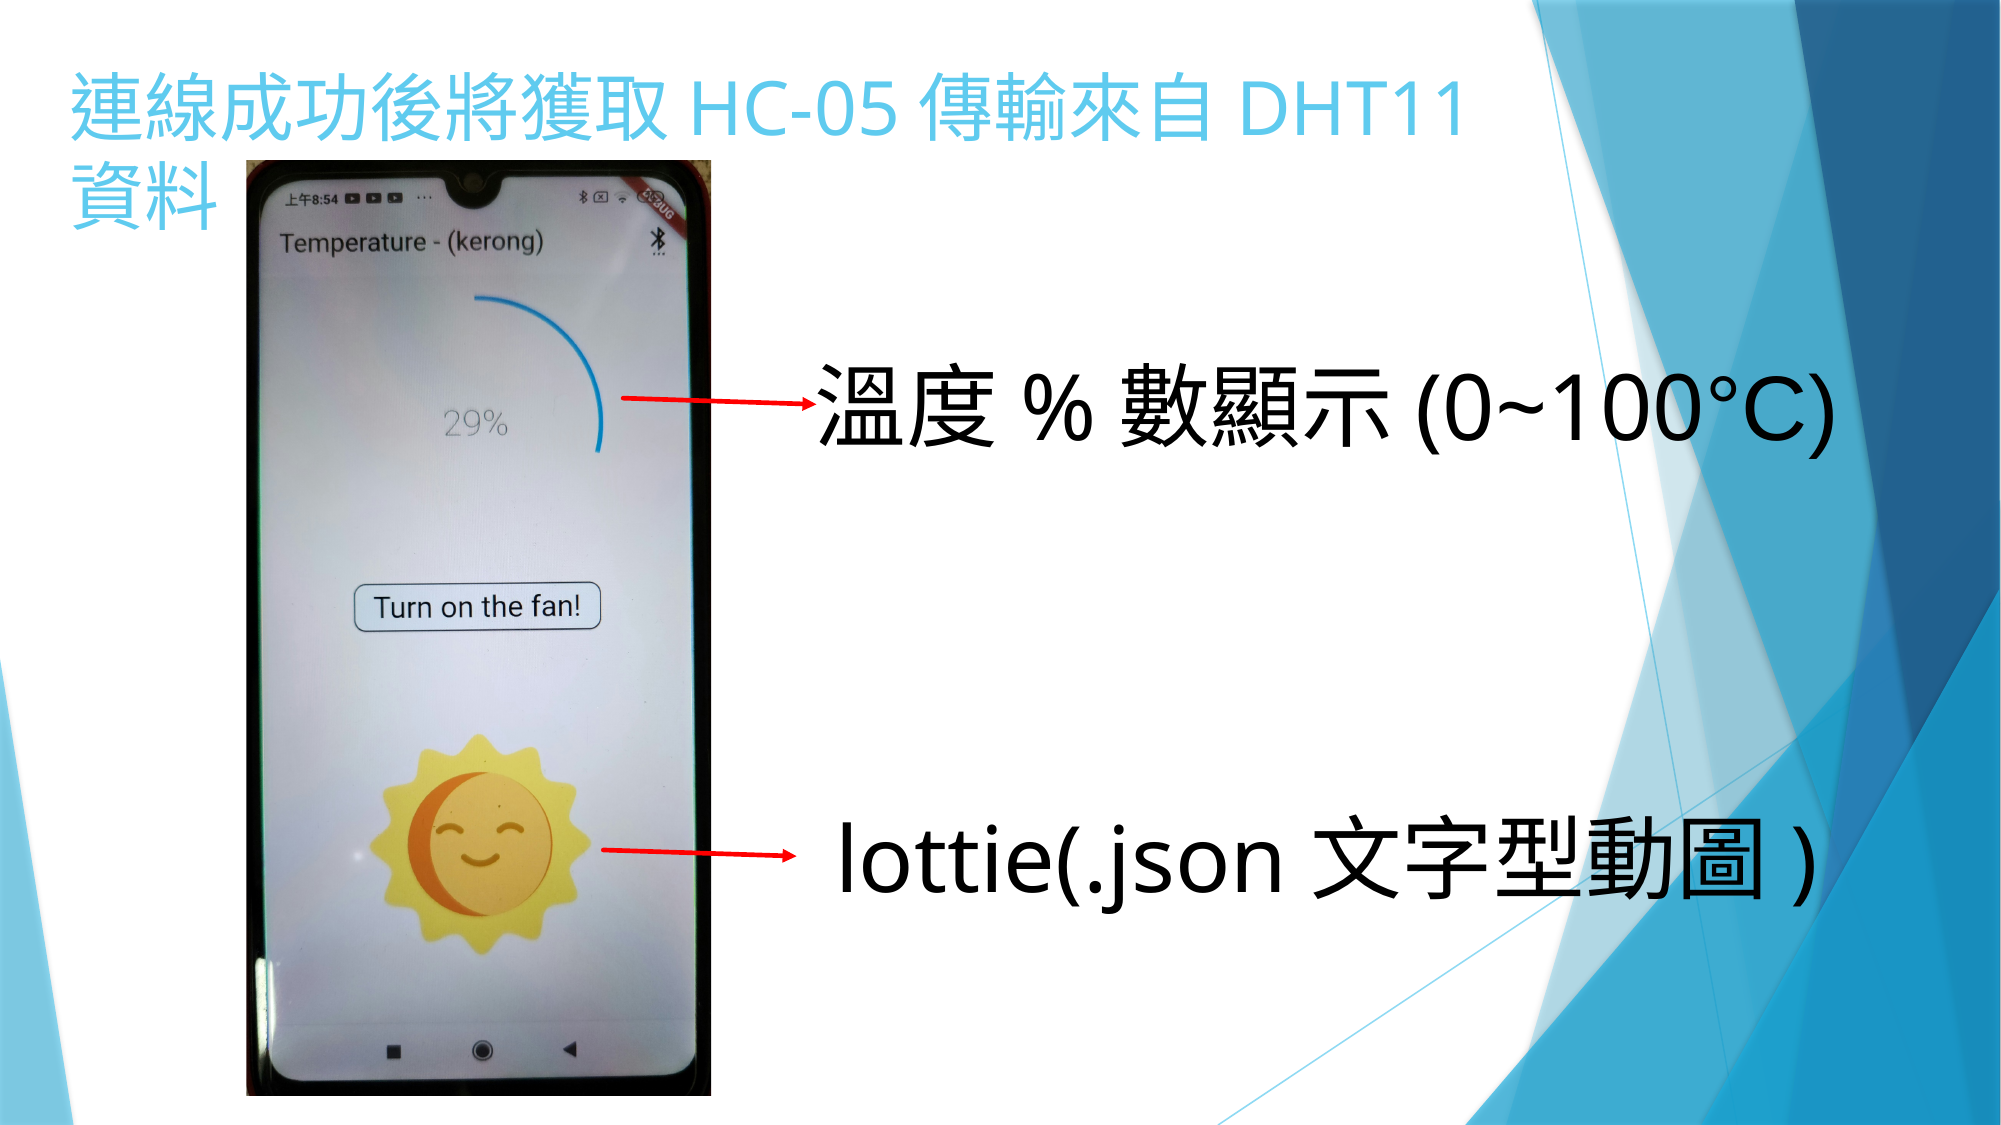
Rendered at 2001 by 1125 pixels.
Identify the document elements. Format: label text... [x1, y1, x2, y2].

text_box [622, 397, 817, 405]
text_box lottie(.json文字型動圖) [794, 792, 1859, 918]
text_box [602, 849, 798, 857]
picture [245, 160, 712, 1097]
text_box 溫度%數顯示(0~100°C) [794, 341, 1859, 467]
title 連線成功後將獲取HC-05傳輸來自DHT11資料 [54, 52, 1582, 270]
